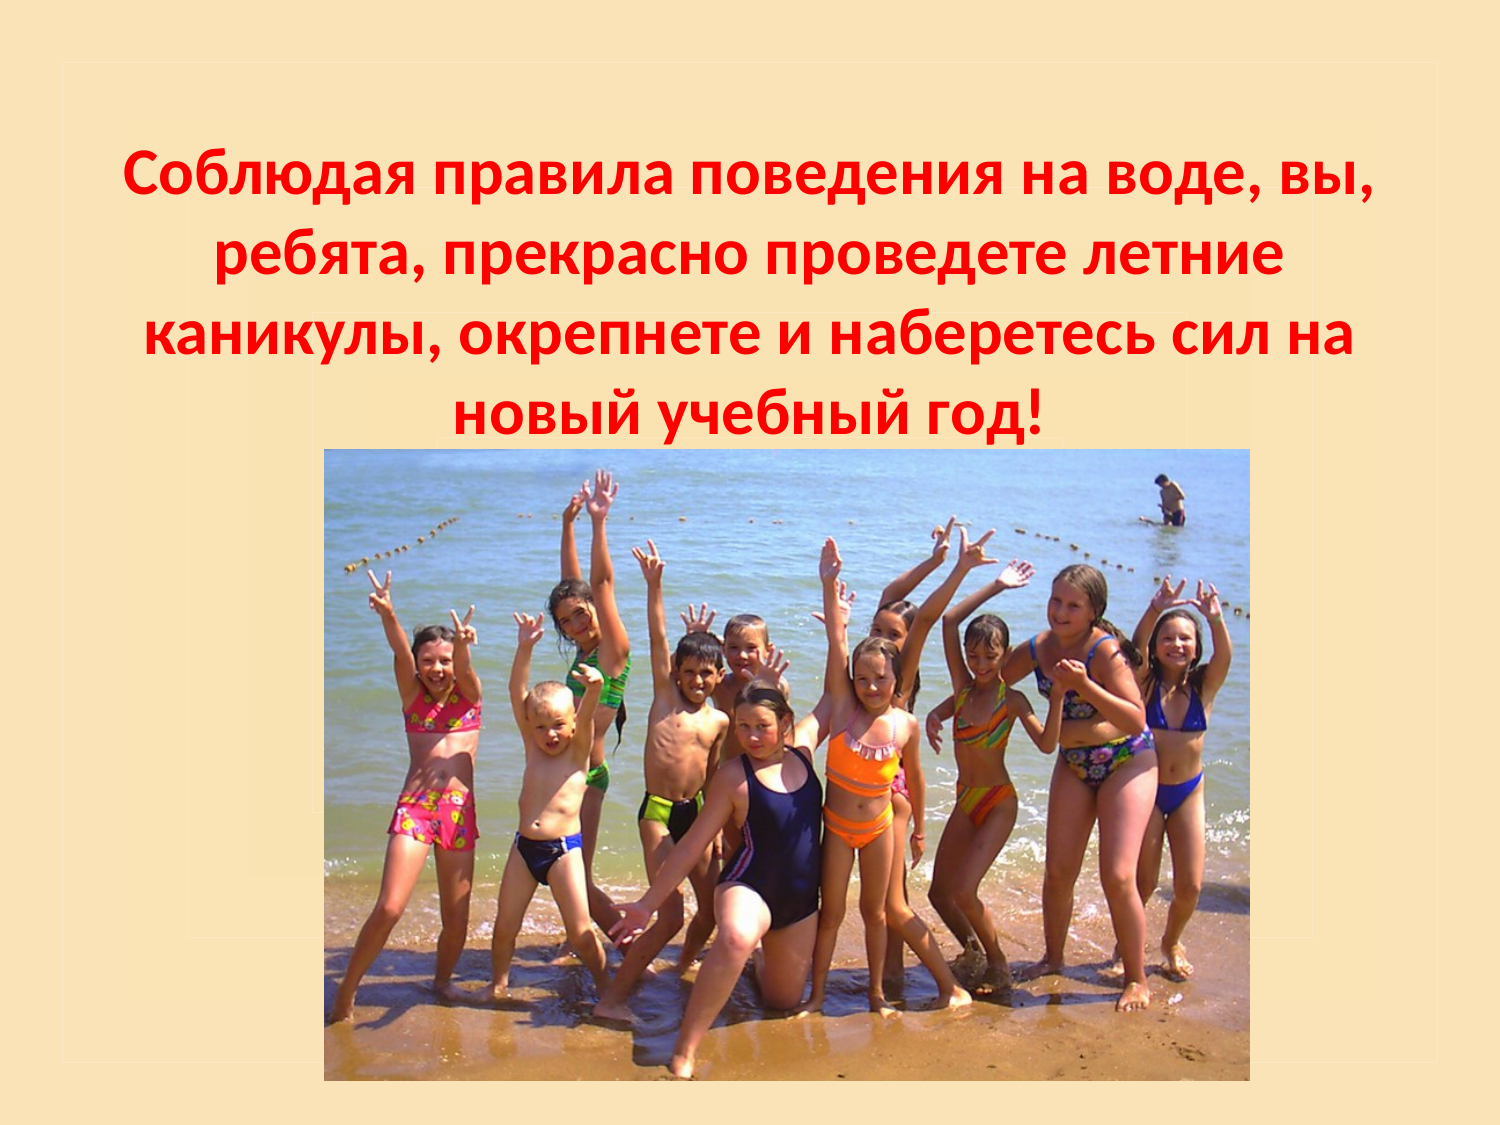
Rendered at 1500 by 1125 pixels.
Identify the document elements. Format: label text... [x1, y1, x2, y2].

picture [324, 449, 1251, 1081]
title Соблюдая правила поведения на воде, вы, ребята, прекрасно проведете летние каникулы, окрепнете и наберетесь сил на новый учебный год! [75, 125, 1425, 450]
